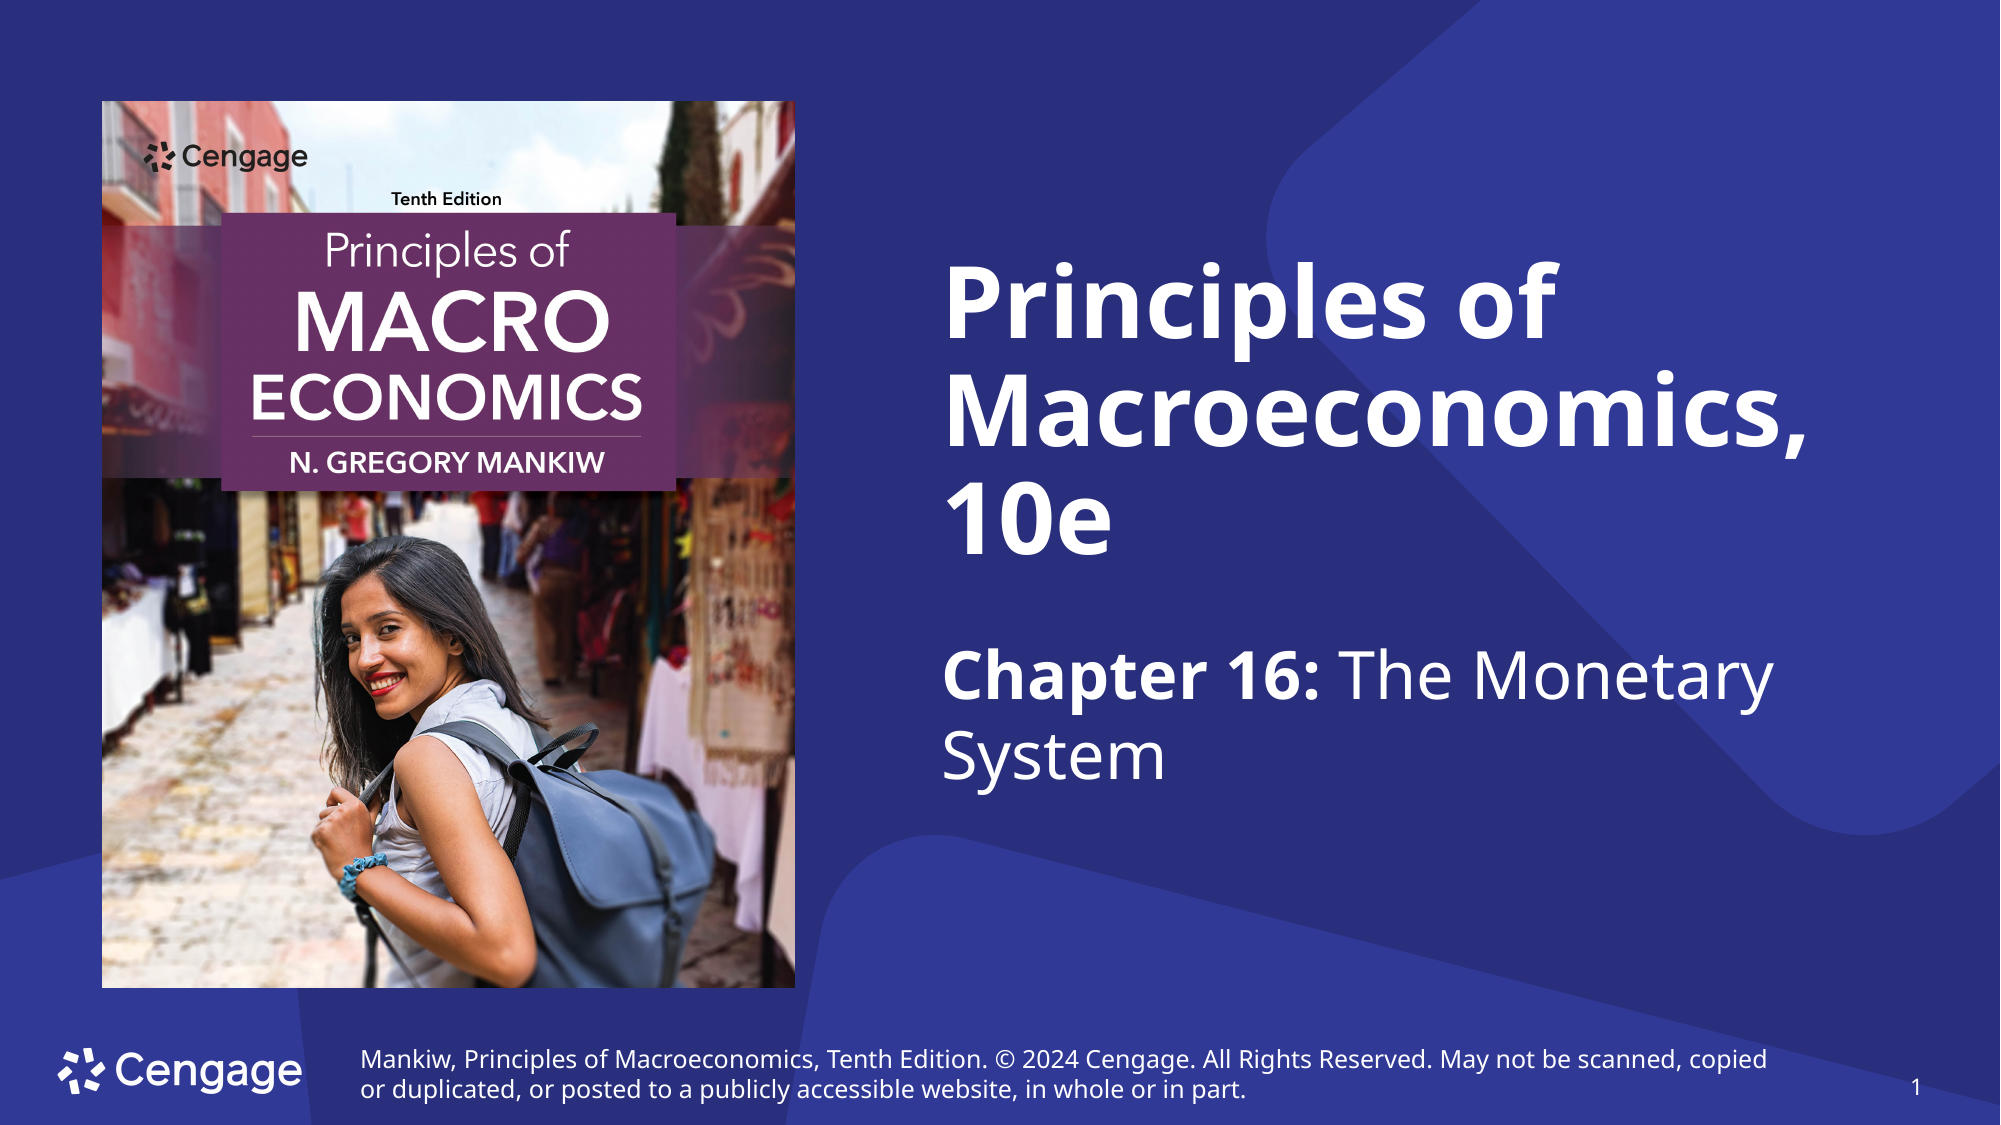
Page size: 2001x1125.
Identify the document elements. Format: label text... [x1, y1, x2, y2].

title Principles of Macroeconomics, 10e [926, 191, 1928, 584]
picture [0, 0, 2000, 1125]
list Mankiw, Principles of Macroeconomics, Tenth Edition. © 2024 Cengage. All Rights Reserved. May not be scanned, copied or duplicated, or posted to a publicly accessible website, in whole or in part. [345, 1035, 1815, 1111]
subtitle Chapter 16: The Monetary System [926, 624, 1928, 859]
